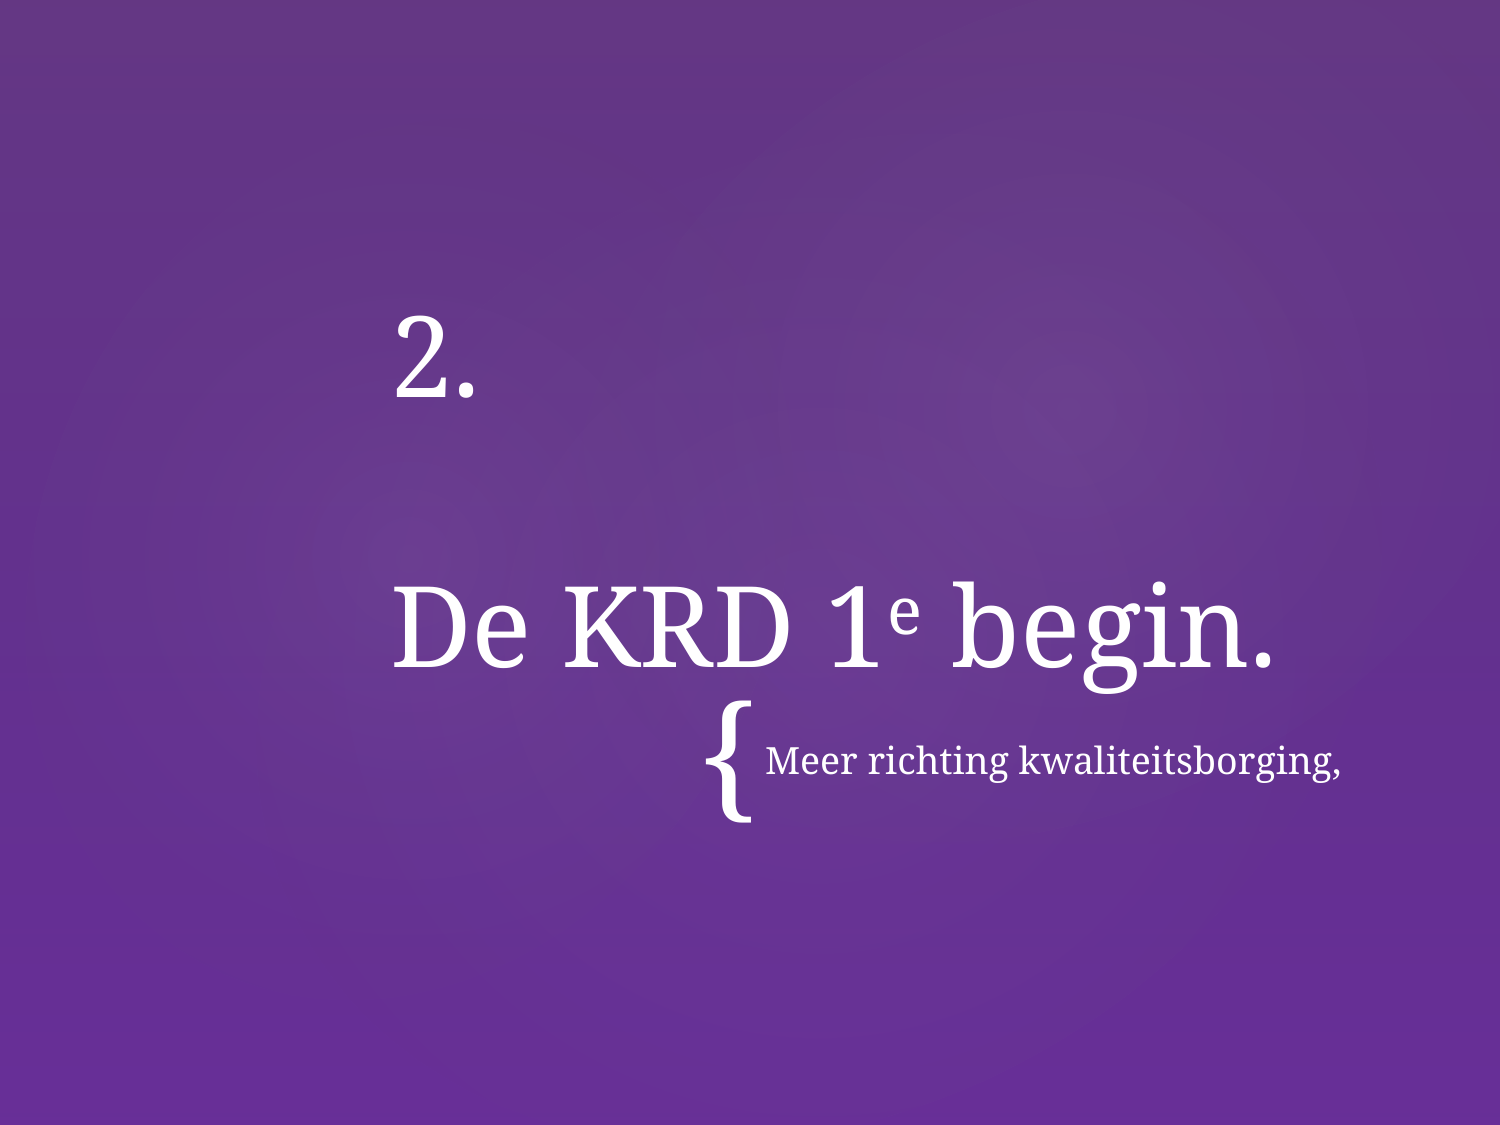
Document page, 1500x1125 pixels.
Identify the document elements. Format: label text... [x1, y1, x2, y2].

title 2. De KRD 1e begin. [375, 312, 1365, 698]
list Meer richting kwaliteitsborging, [750, 700, 1363, 820]
